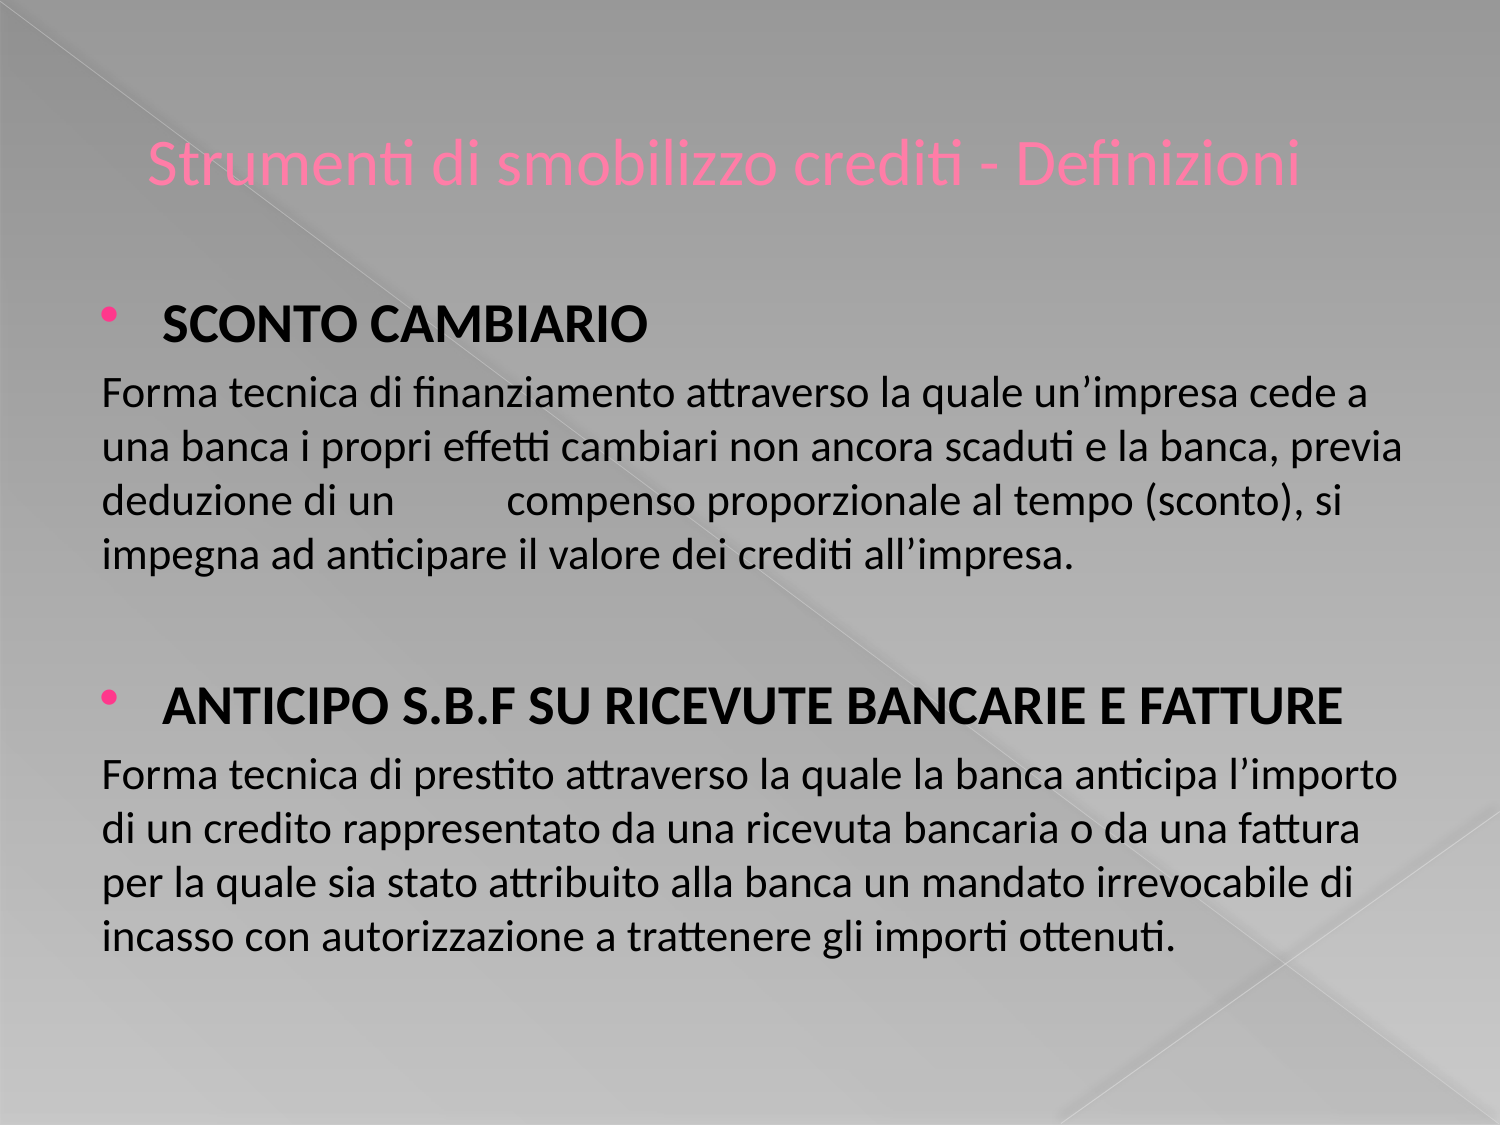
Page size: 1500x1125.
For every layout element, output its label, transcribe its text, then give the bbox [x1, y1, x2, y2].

list SCONTO CAMBIARIO Forma tecnica di finanziamento attraverso la quale un’impresa cede a una banca i propri effetti cambiari non ancora scaduti e la banca, previa deduzione di un compenso proporzionale al tempo (sconto), si impegna ad anticipare il valore dei crediti all’impresa. ANTICIPO S.B.F SU RICEVUTE BANCARIE E FATTURE Forma tecnica di prestito attraverso la quale la banca anticipa l’importo di un credito rappresentato da una ricevuta bancaria o da una fattura per la quale sia stato attribuito alla banca un mandato irrevocabile di incasso con autorizzazione a trattenere gli importi ottenuti. [76, 278, 1427, 1029]
title Strumenti di smobilizzo crediti - Definizioni [53, 43, 1447, 274]
